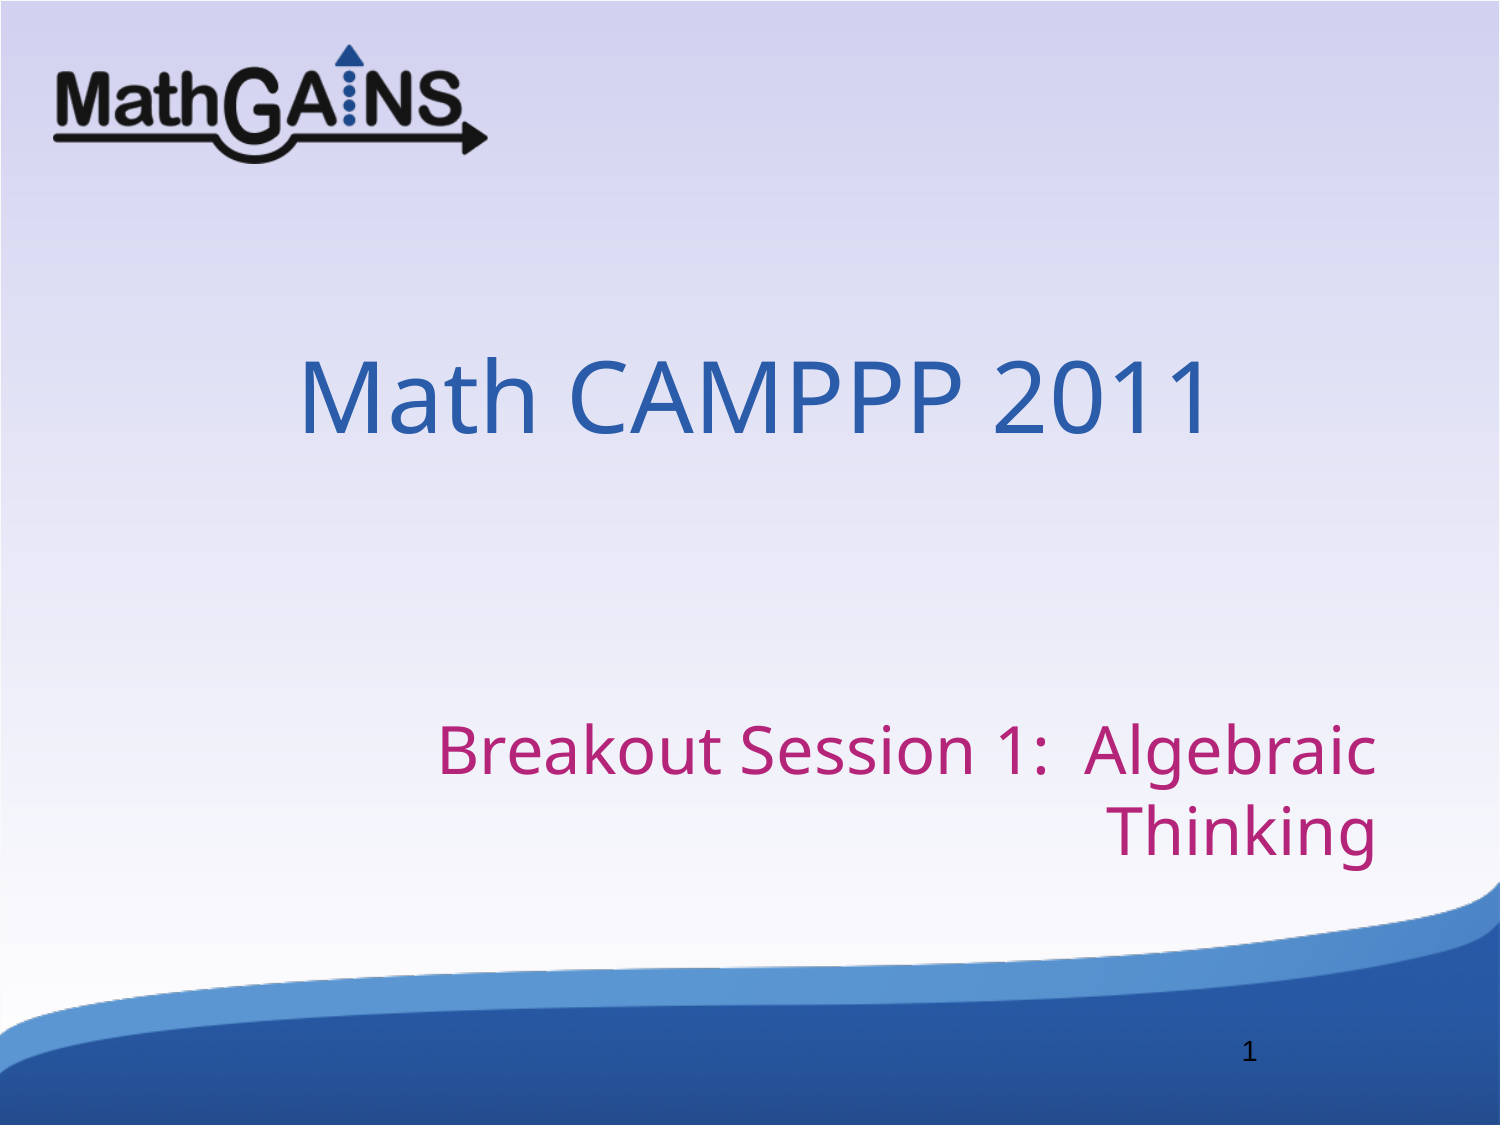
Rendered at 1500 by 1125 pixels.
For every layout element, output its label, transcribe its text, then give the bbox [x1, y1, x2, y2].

picture [53, 43, 490, 165]
text_box [0, 0, 1500, 877]
list Breakout Session 1: Algebraic Thinking [149, 699, 1401, 826]
picture [0, 878, 1500, 1125]
title Math CAMPPP 2011 [99, 186, 1426, 601]
